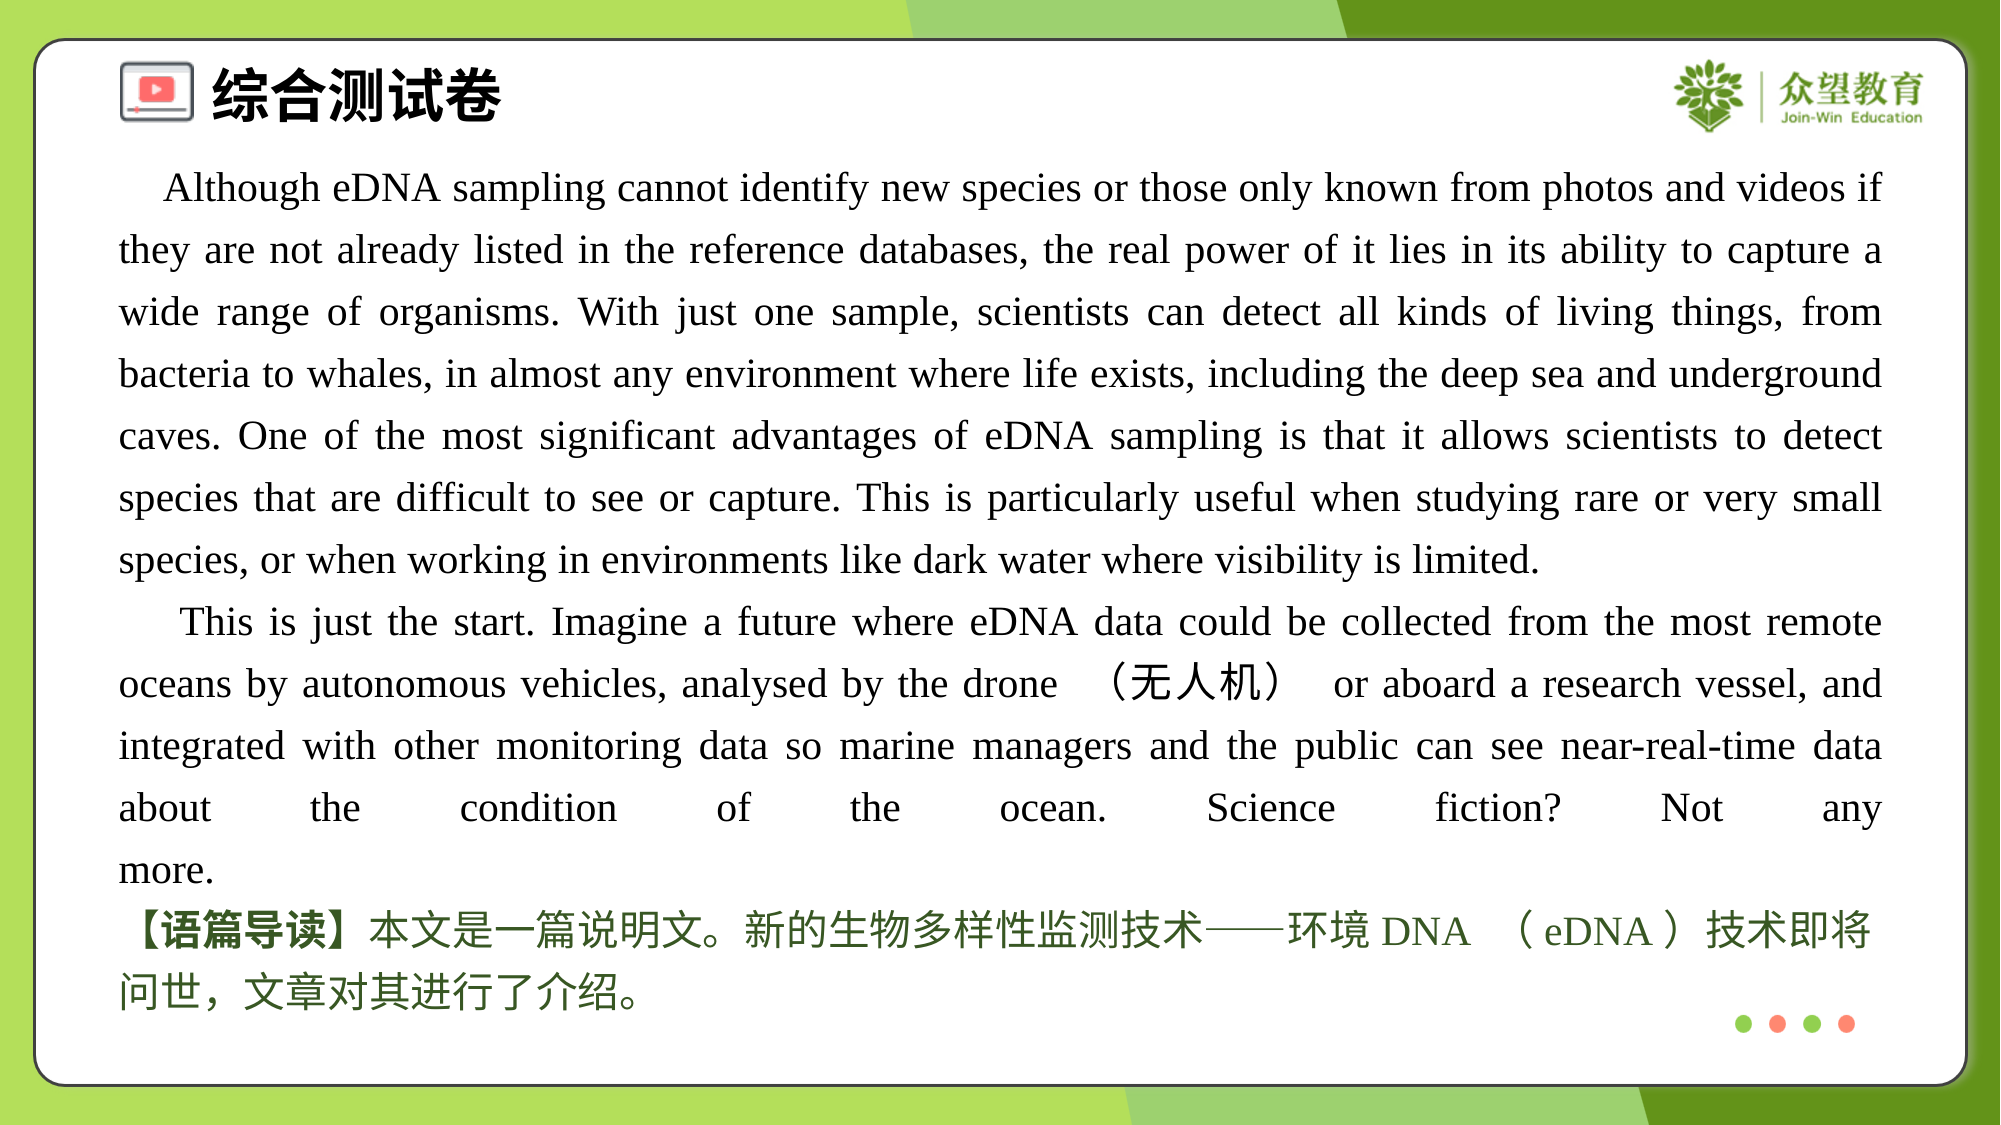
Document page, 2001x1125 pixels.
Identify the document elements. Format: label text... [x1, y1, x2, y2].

text_box Although eDNA sampling cannot identify new species or those only known from photos and videos if they are not already listed in the reference databases, the real power of it lies in its ability to capture a wide range of organisms. With just one sample, scientists can detect all kinds of living things, from bacteria to whales, in almost any environment where life exists, including the deep sea and underground caves. One of the most significant advantages of eDNA sampling is that it allows scientists to detect species that are difficult to see or capture. This is particularly useful when studying rare or very small species, or when working in environments like dark water where visibility is limited. This is just the start. Imagine a future where eDNA data could be collected from the most remote oceans by autonomous vehicles, analysed by the drone （无人机） or aboard a research vessel, and integrated with other monitoring data so marine managers and the public can see near-real-time data about the condition of the ocean. Science fiction? Not any more.#1.4 [118, 147, 1883, 886]
picture [0, 0, 2000, 1125]
text_box 【语篇导读】本文是一篇说明文。新的生物多样性监测技术——环境DNA （eDNA）技术即将问世，文章对其进行了介绍。 [118, 891, 1883, 1011]
